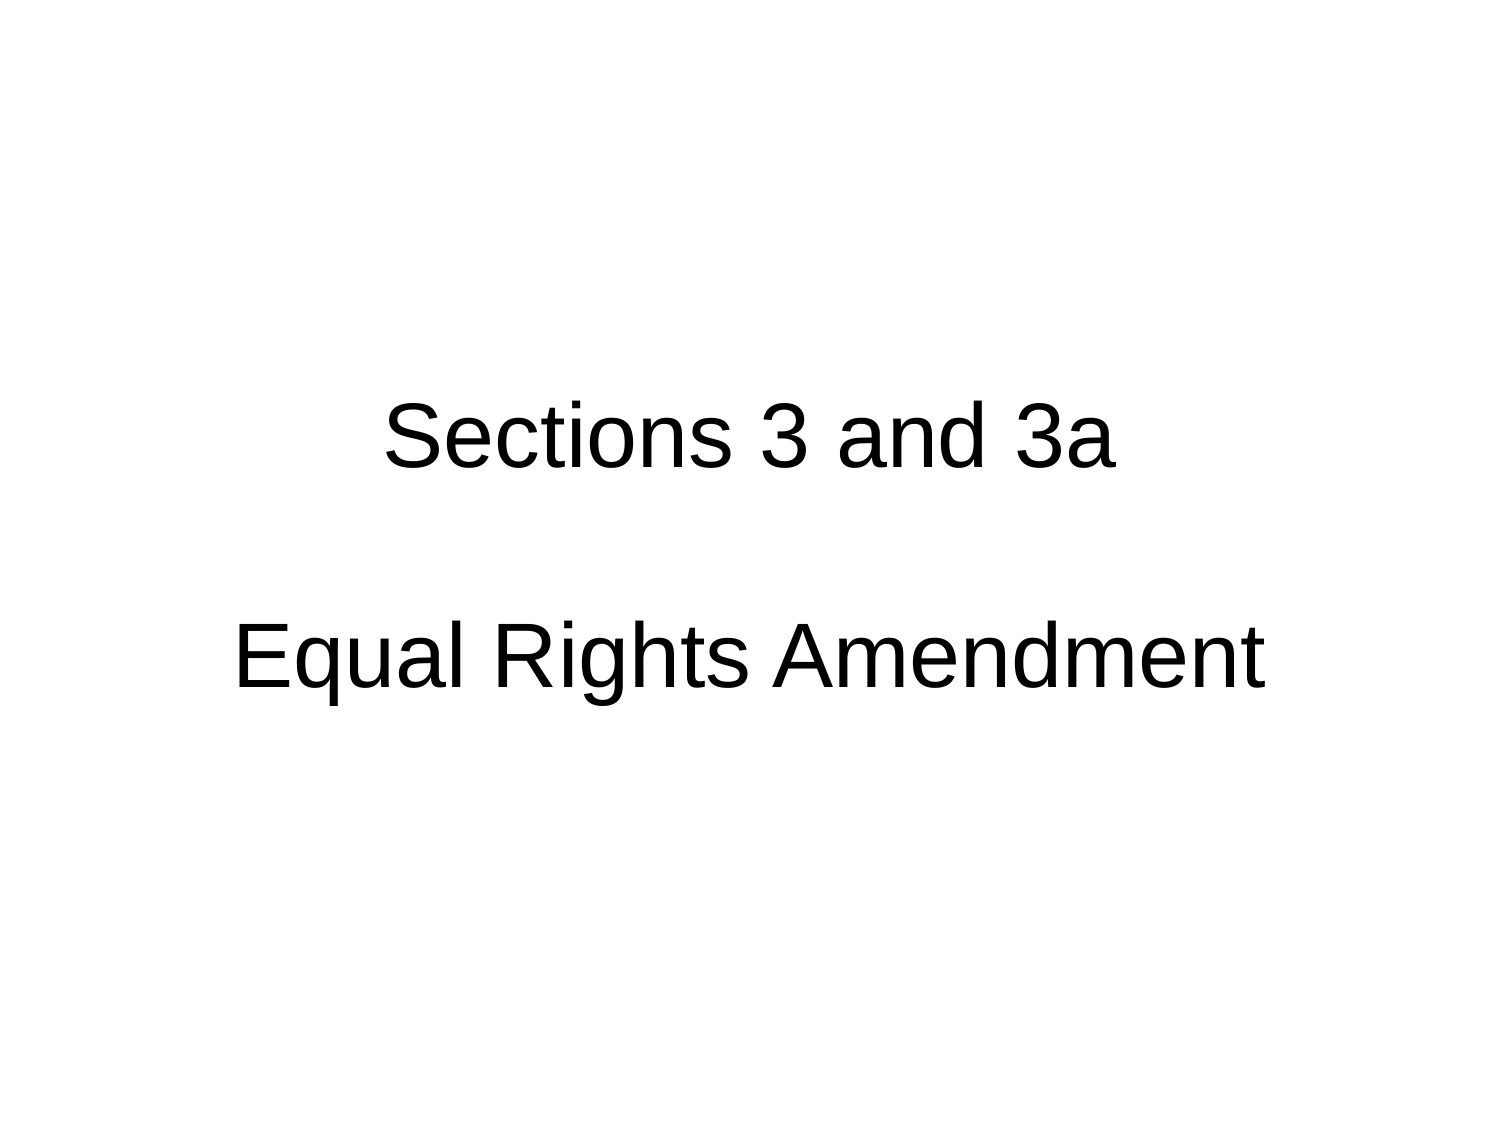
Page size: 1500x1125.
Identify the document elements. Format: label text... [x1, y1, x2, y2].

title Sections 3 and 3a Equal Rights Amendment [74, 44, 1426, 1038]
